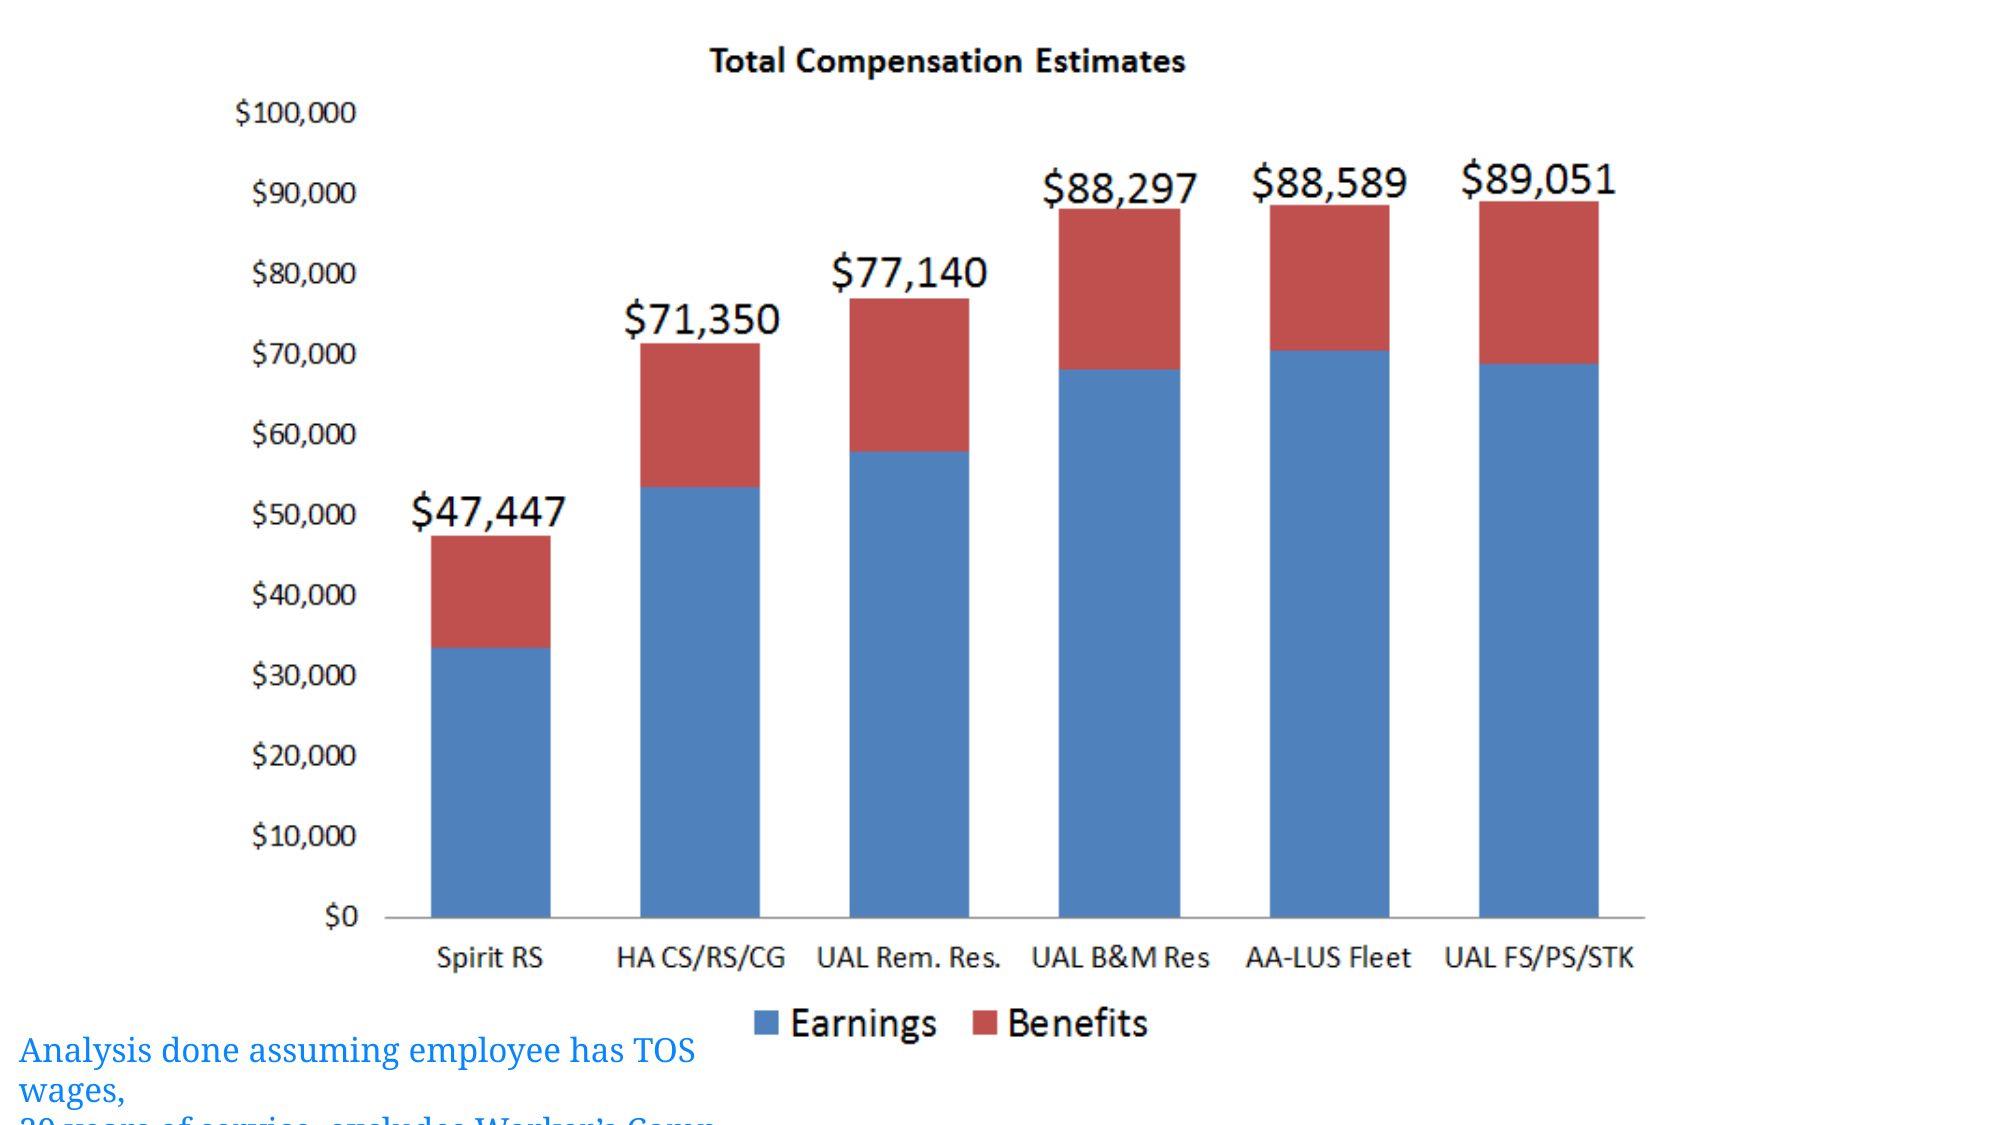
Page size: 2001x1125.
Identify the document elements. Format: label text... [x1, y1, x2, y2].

text_box Analysis done assuming employee has TOS wages, 20 years of service, excludes Worker’s Comp [4, 1021, 790, 1125]
picture [226, 26, 1659, 1065]
